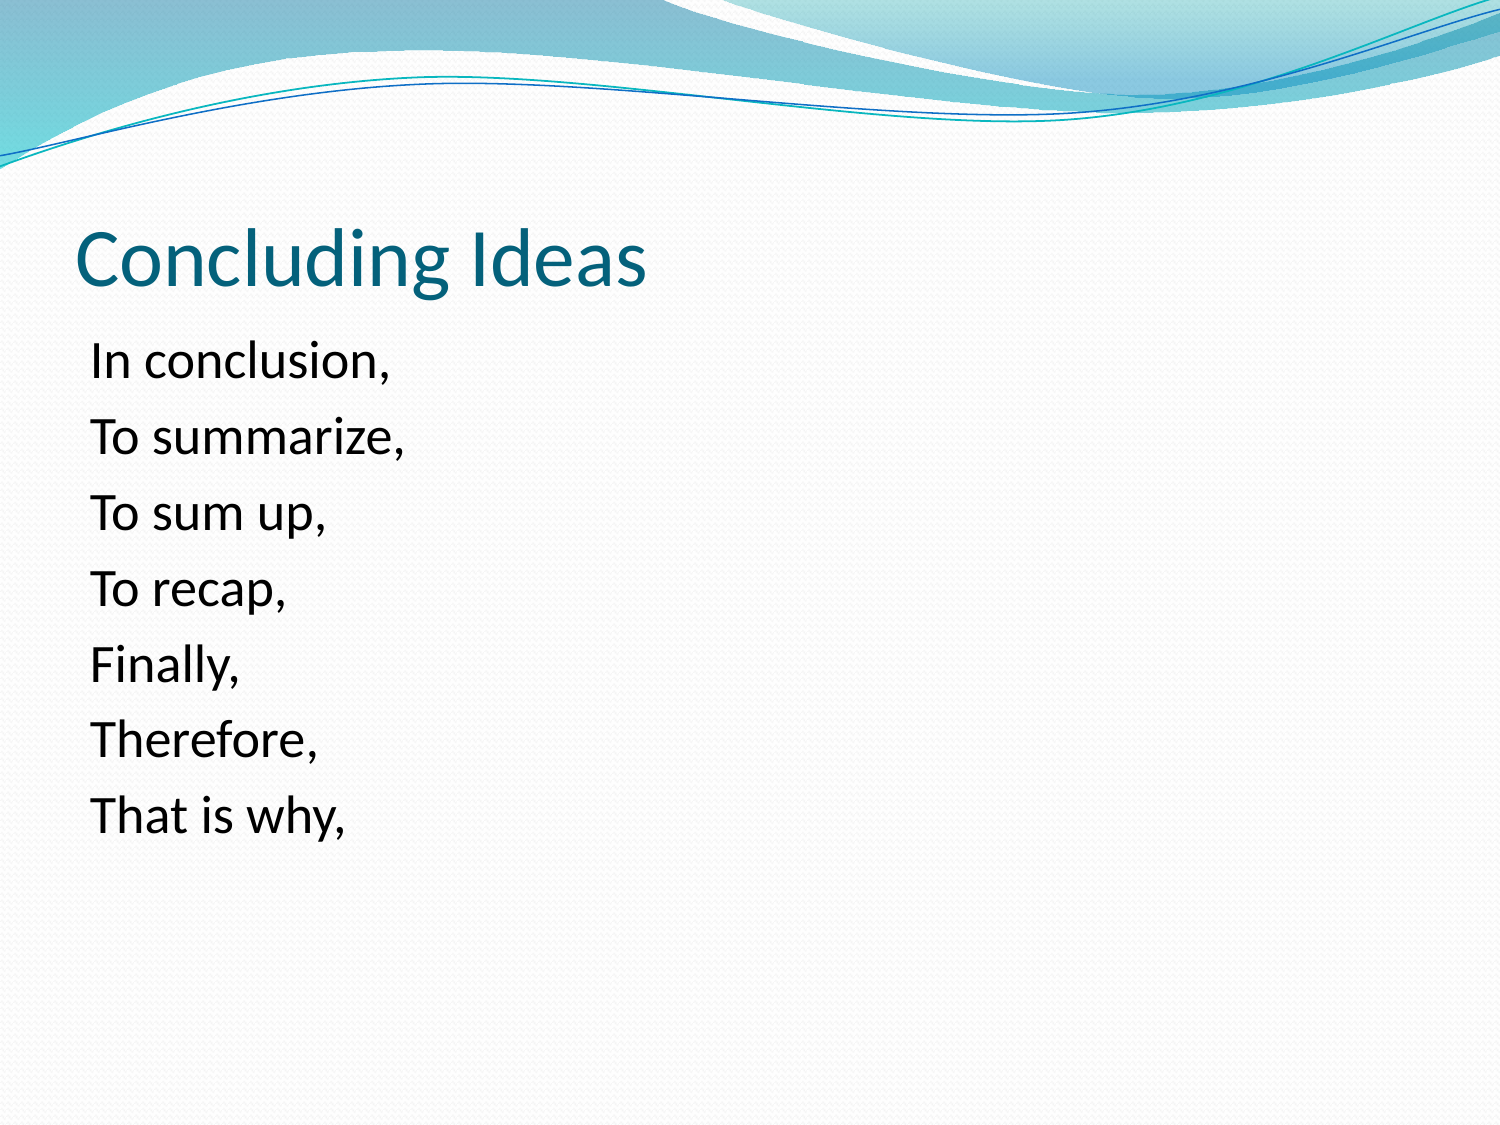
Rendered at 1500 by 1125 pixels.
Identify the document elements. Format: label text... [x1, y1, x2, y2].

list In conclusion, To summarize, To sum up, To recap, Finally, Therefore, That is why, [75, 317, 1425, 1038]
title Concluding Ideas [75, 115, 1425, 303]
